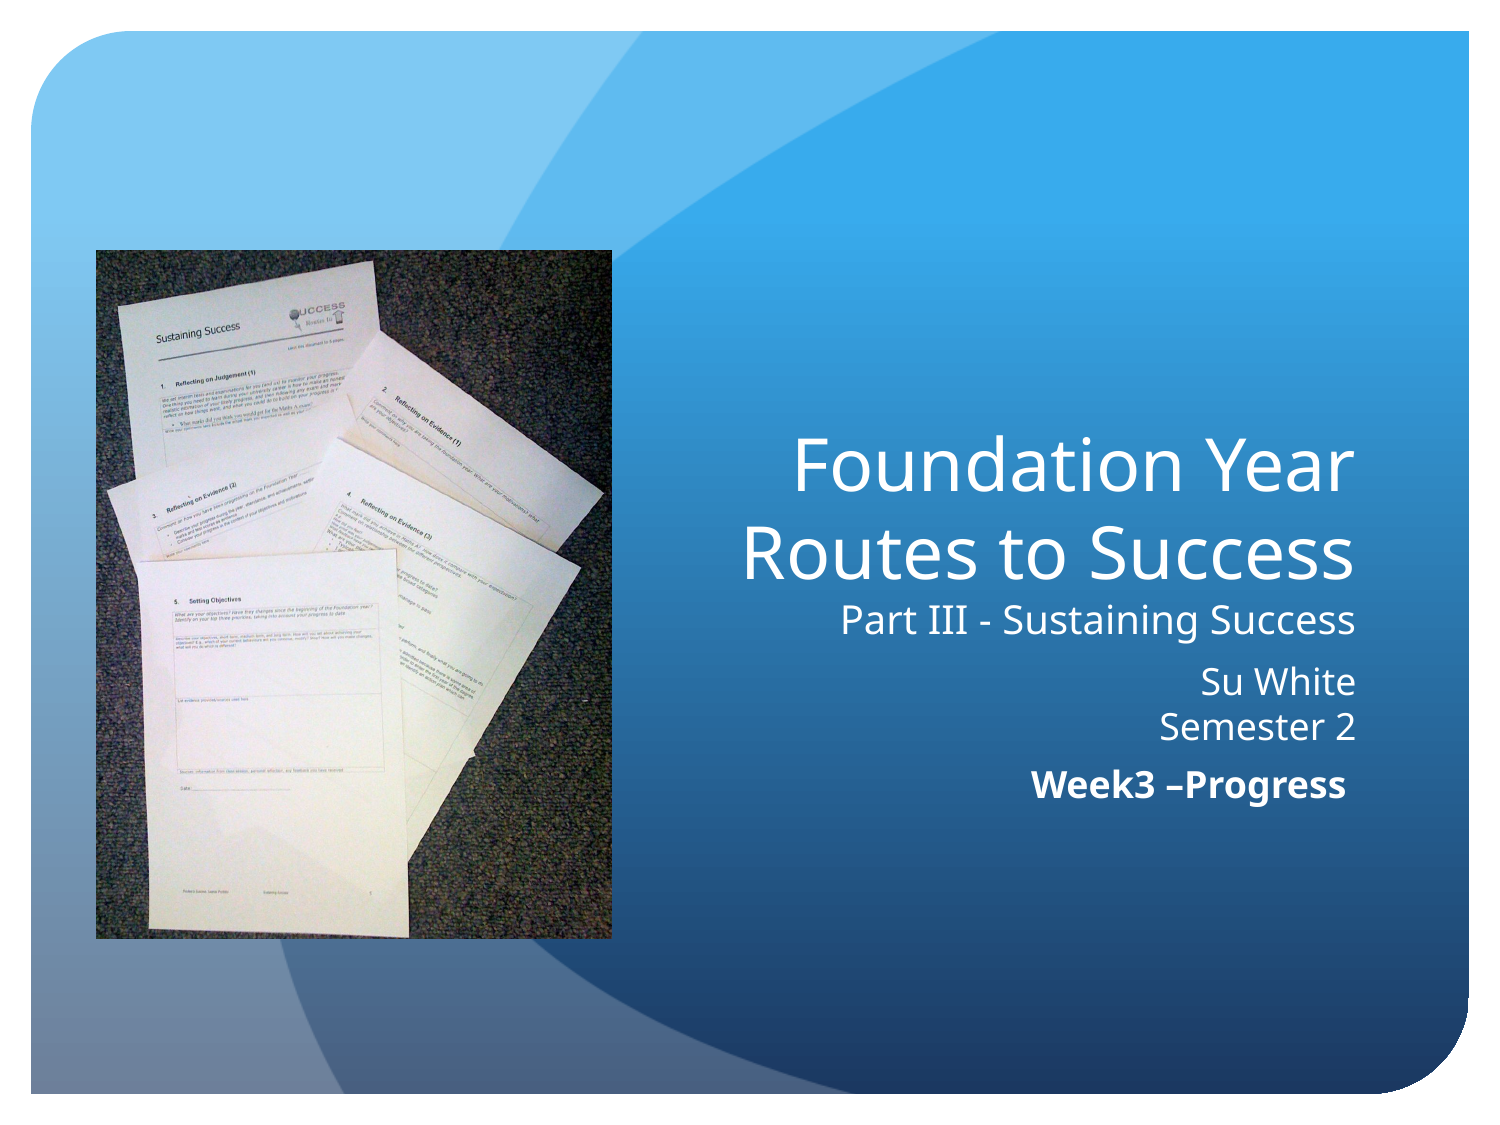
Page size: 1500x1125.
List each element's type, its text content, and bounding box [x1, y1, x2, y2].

picture [25, 30, 1474, 1095]
subtitle Su White Semester 2 Week3 –Progress [613, 650, 1372, 939]
title Foundation Year Routes to Success Part III - Sustaining Success [613, 408, 1372, 650]
